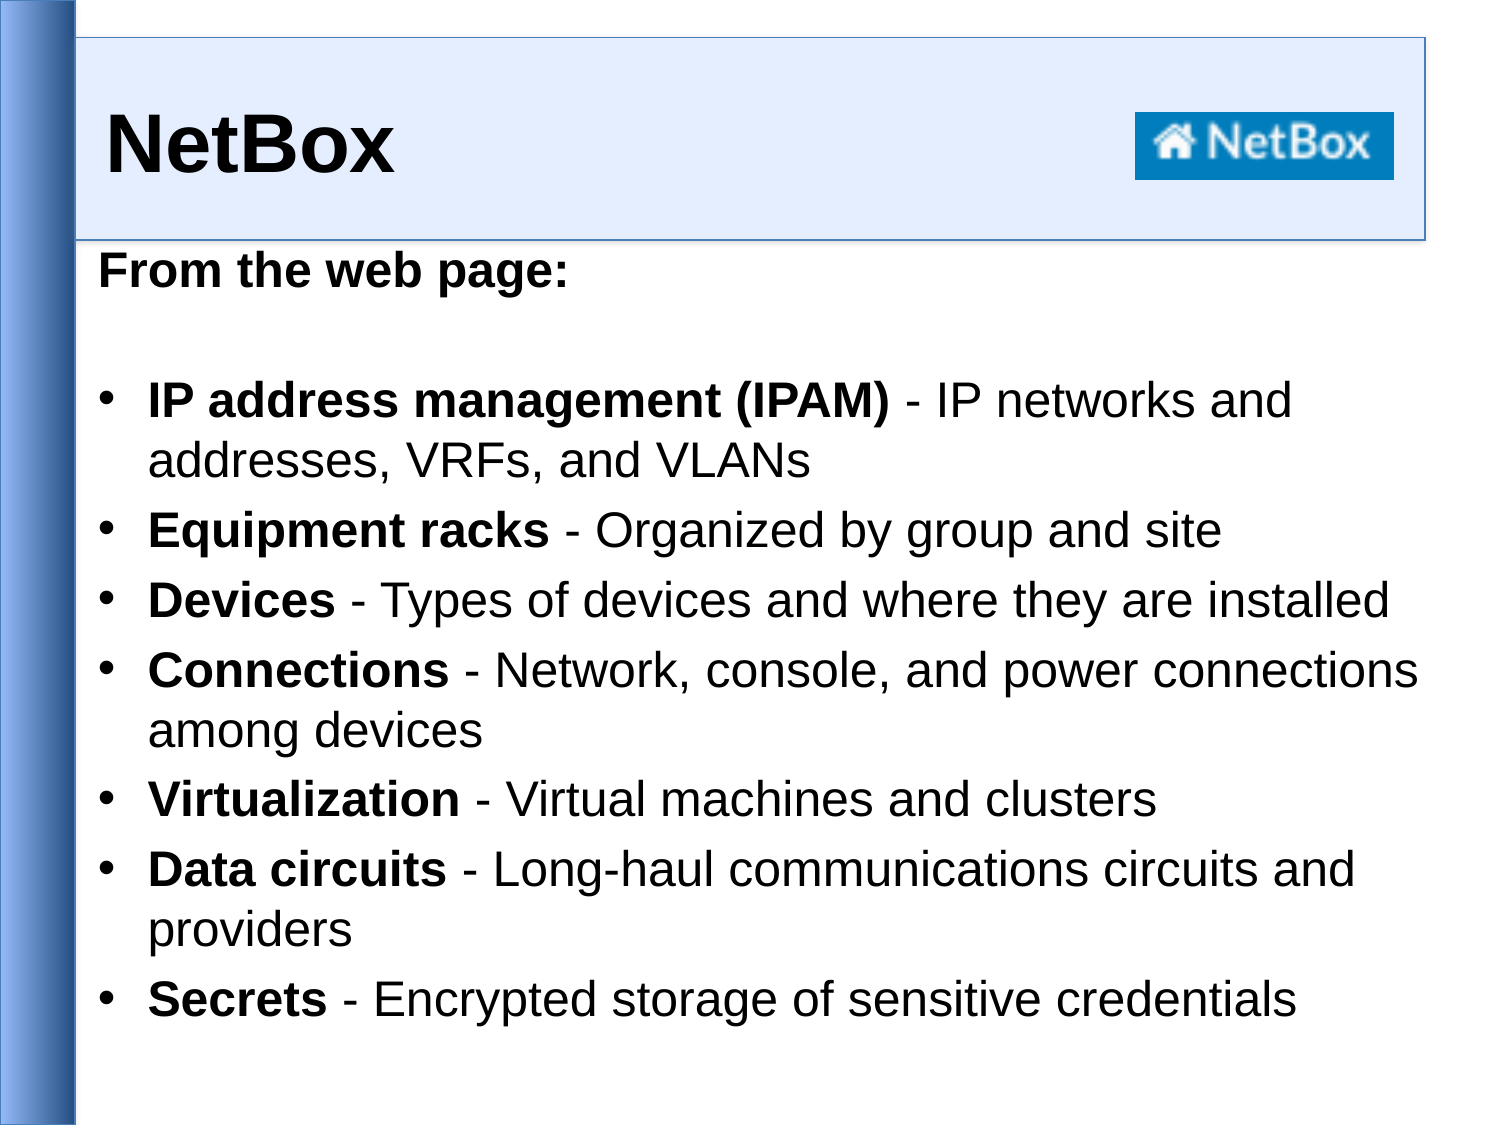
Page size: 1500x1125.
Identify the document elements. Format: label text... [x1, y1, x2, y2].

picture [1153, 121, 1198, 159]
picture [1208, 121, 1370, 159]
title NetBox [74, 37, 1426, 241]
list From the web page: IP address management (IPAM) - IP networks and addresses, VRFs, and VLANs Equipment racks - Organized by group and site Devices - Types of devices and where they are installed Connections - Network, console, and power connections among devices Virtualization - Virtual machines and clusters Data circuits - Long-haul communications circuits and providers Secrets - Encrypted storage of sensitive credentials [84, 230, 1468, 1047]
